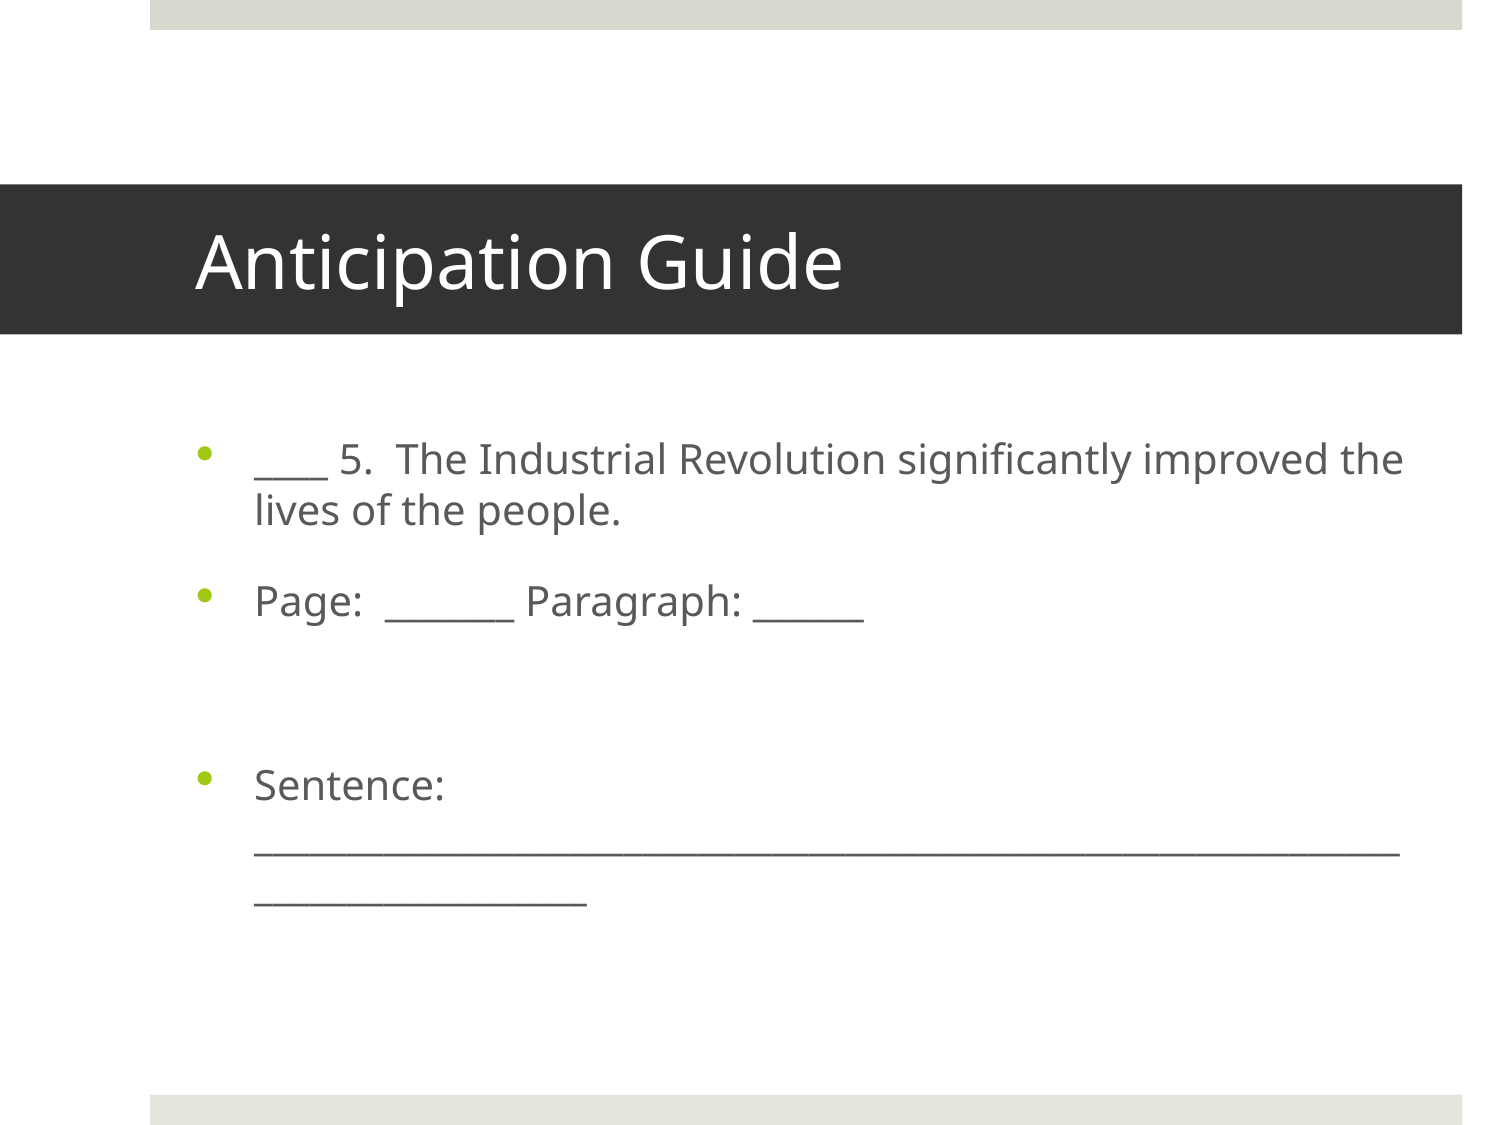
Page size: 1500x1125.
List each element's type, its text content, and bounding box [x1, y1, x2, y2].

list ____ 5. The Industrial Revolution significantly improved the lives of the people. Page: _______ Paragraph: ______ Sentence: ________________________________________________________________________________ [182, 425, 1432, 1028]
title Anticipation Guide [0, 184, 1463, 335]
